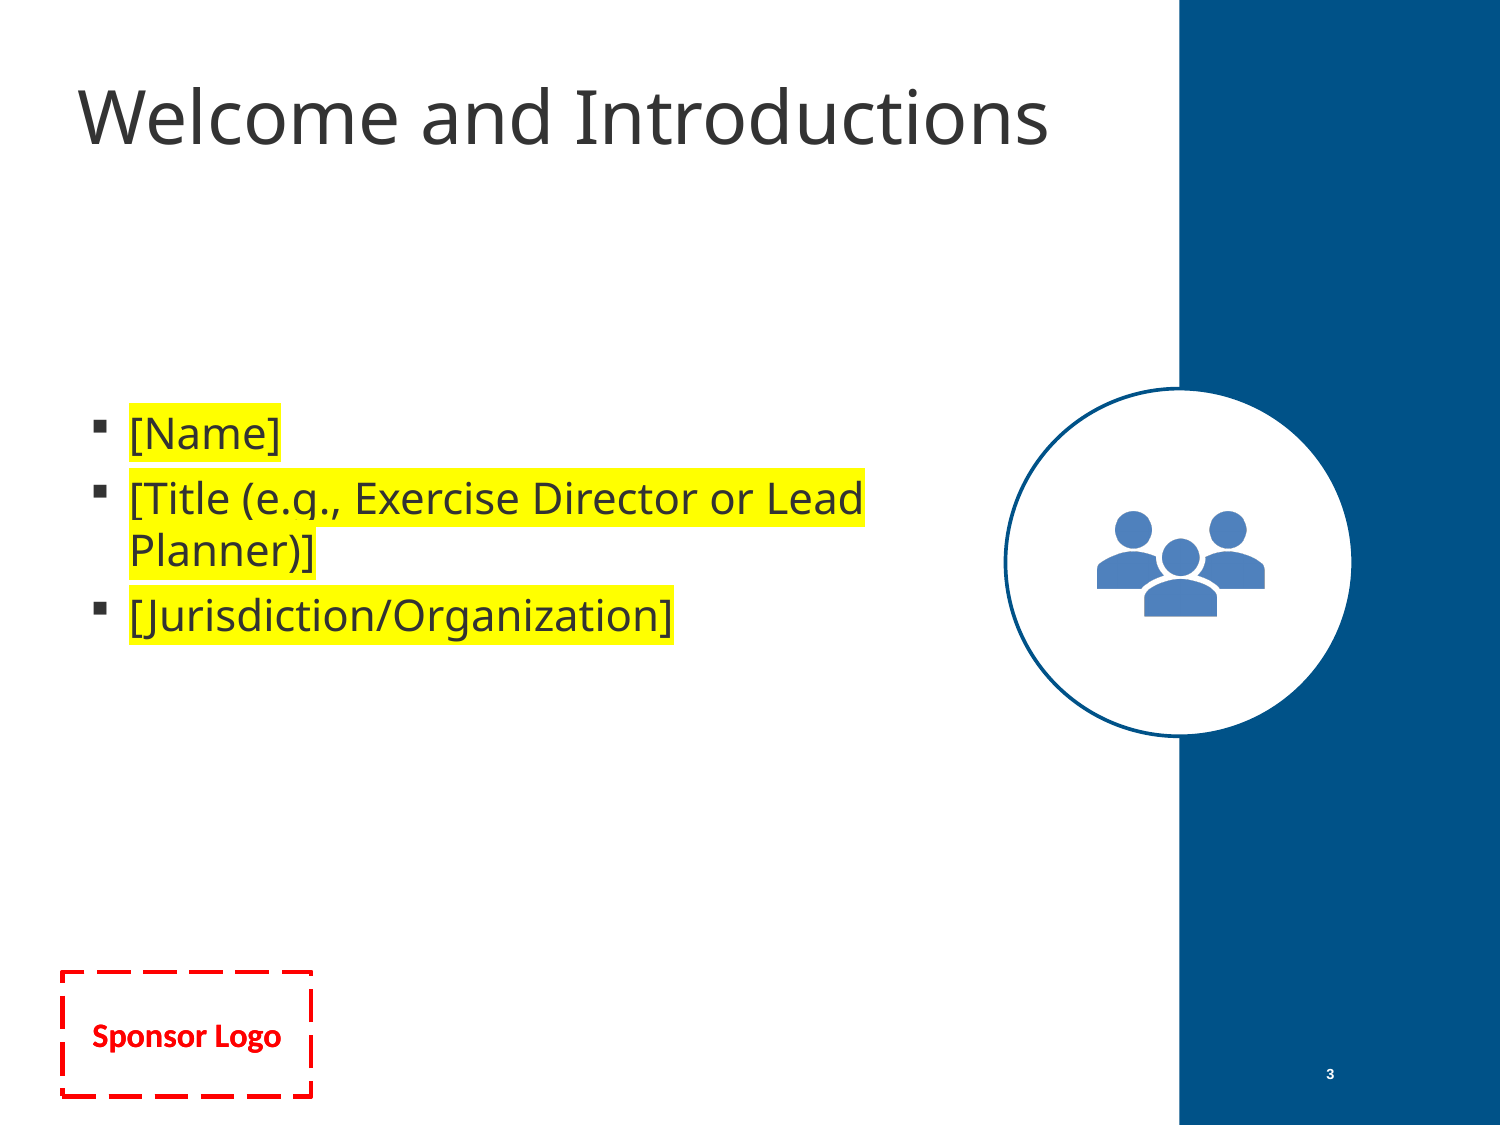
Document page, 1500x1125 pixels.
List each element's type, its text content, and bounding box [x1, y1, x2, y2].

text_box [1177, 0, 1500, 1125]
slide_number 3 [1242, 1052, 1368, 1098]
picture [1086, 469, 1275, 658]
list [Name] [Title (e.g., Exercise Director or Lead Planner)] [Jurisdiction/Organization] [75, 212, 1008, 834]
title Welcome and Introductions [62, 20, 1177, 209]
text_box [1003, 386, 1356, 739]
